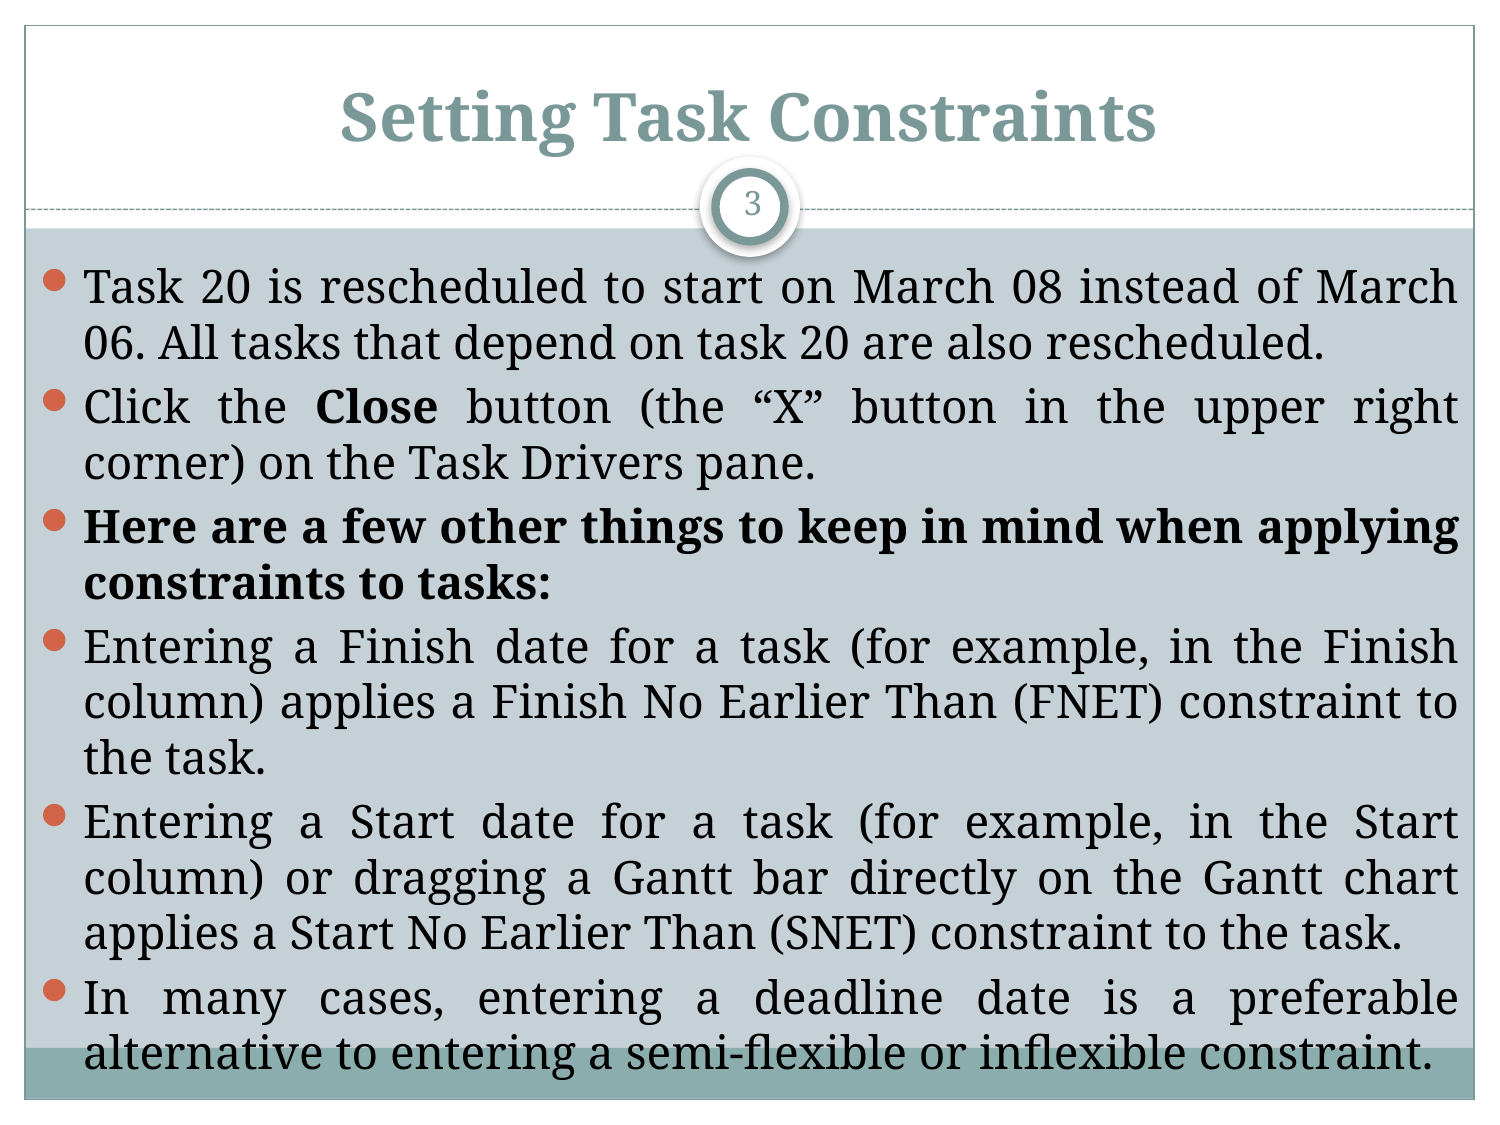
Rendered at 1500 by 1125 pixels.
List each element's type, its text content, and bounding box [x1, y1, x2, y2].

slide_number 3 [715, 168, 791, 241]
title Setting Task Constraints [49, 37, 1450, 162]
list Task 20 is rescheduled to start on March 08 instead of March 06. All tasks that depend on task 20 are also rescheduled. Click the Close button (the “X” button in the upper right corner) on the Task Drivers pane. Here are a few other things to keep in mind when applying constraints to tasks: Entering a Finish date for a task (for example, in the Finish column) applies a Finish No Earlier Than (FNET) constraint to the task. Entering a Start date for a task (for example, in the Start column) or dragging a Gantt bar directly on the Gantt chart applies a Start No Earlier Than (SNET) constraint to the task. In many cases, entering a deadline date is a preferable alternative to entering a semi-flexible or inflexible constraint. [24, 250, 1475, 1088]
